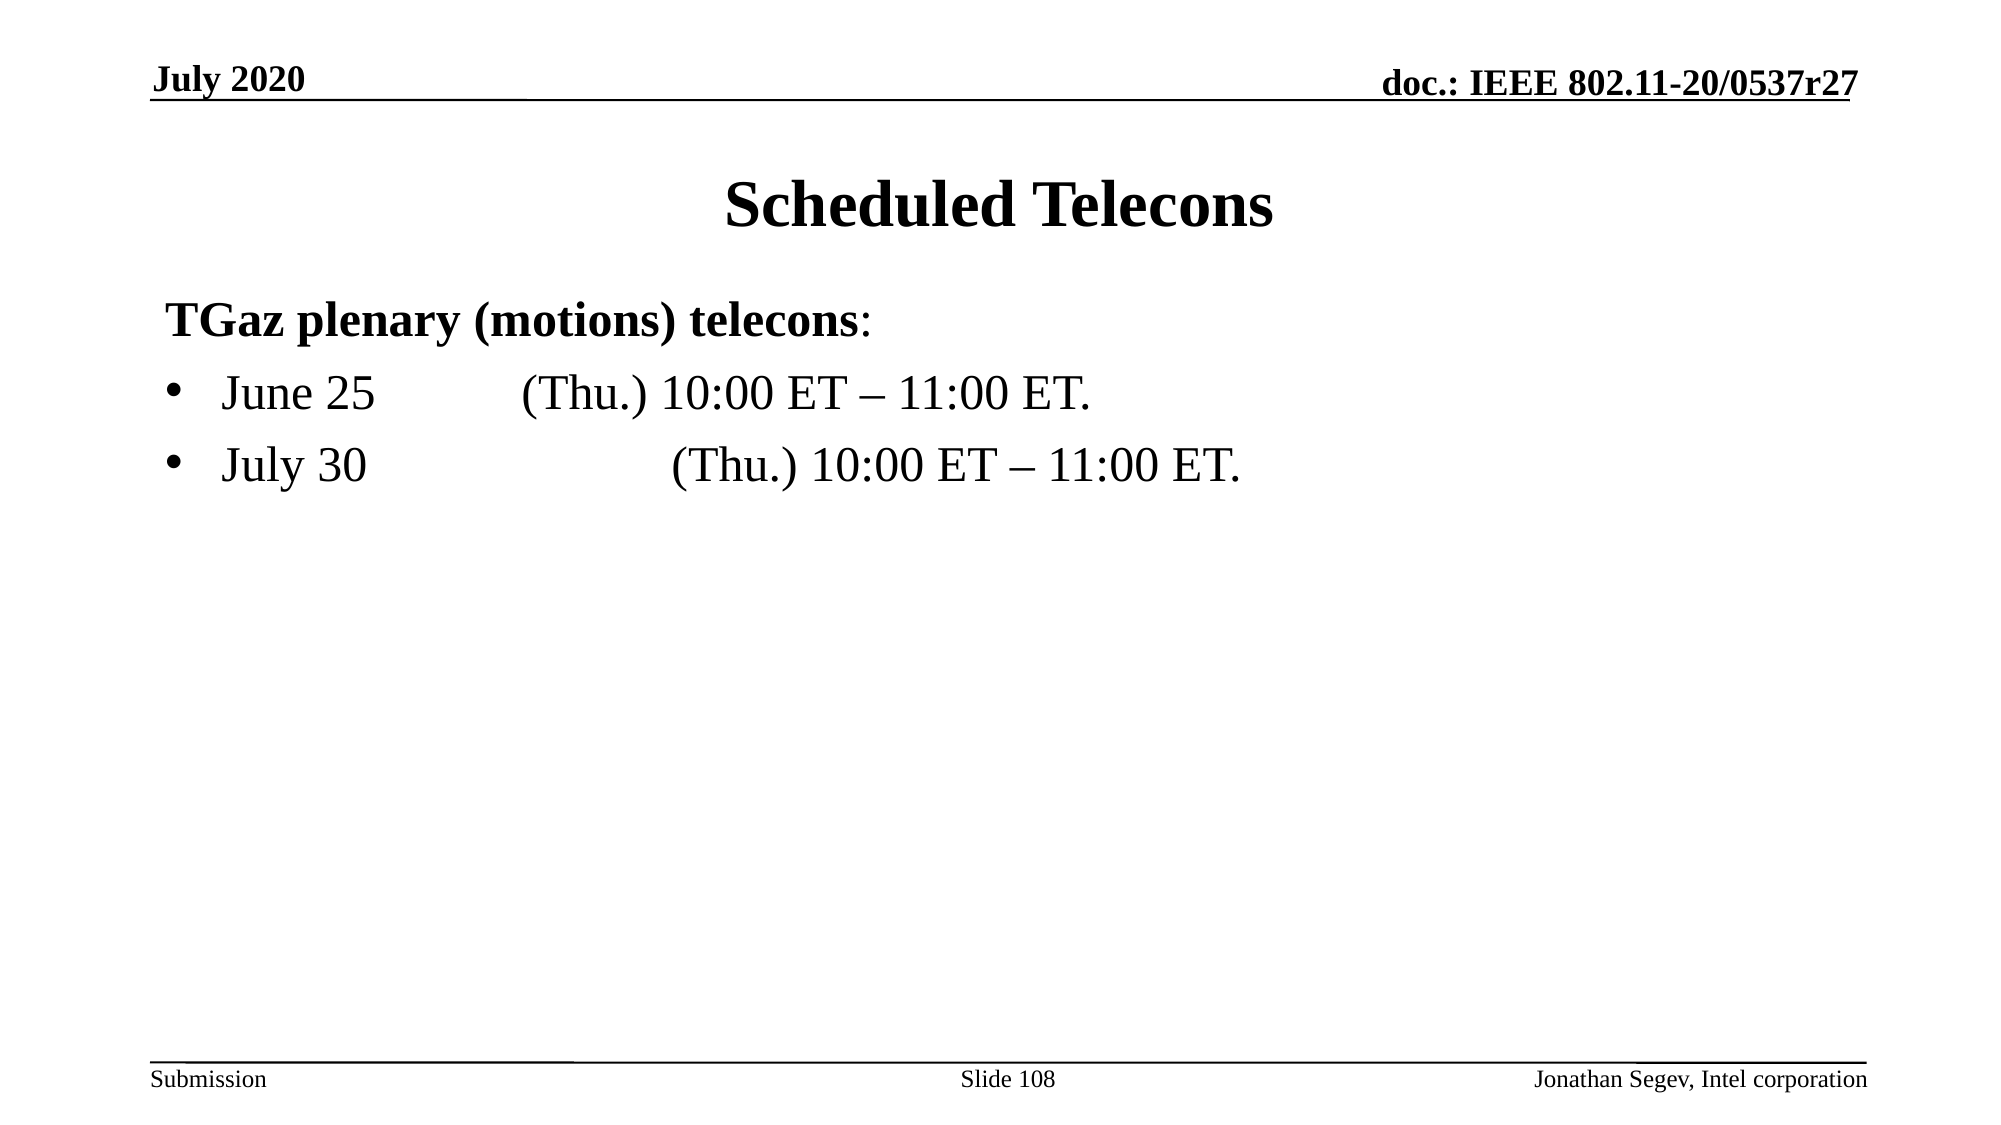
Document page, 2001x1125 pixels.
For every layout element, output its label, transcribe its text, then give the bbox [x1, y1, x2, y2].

list TGaz plenary (motions) telecons: June 25 (Thu.) 10:00 ET – 11:00 ET. July 30 (Thu.) 10:00 ET – 11:00 ET. [149, 278, 1850, 670]
title Scheduled Telecons [149, 112, 1850, 278]
footer Jonathan Segev, Intel corporation [1171, 1061, 1869, 1093]
slide_number Slide 108 [950, 1061, 1067, 1123]
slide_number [152, 54, 563, 100]
